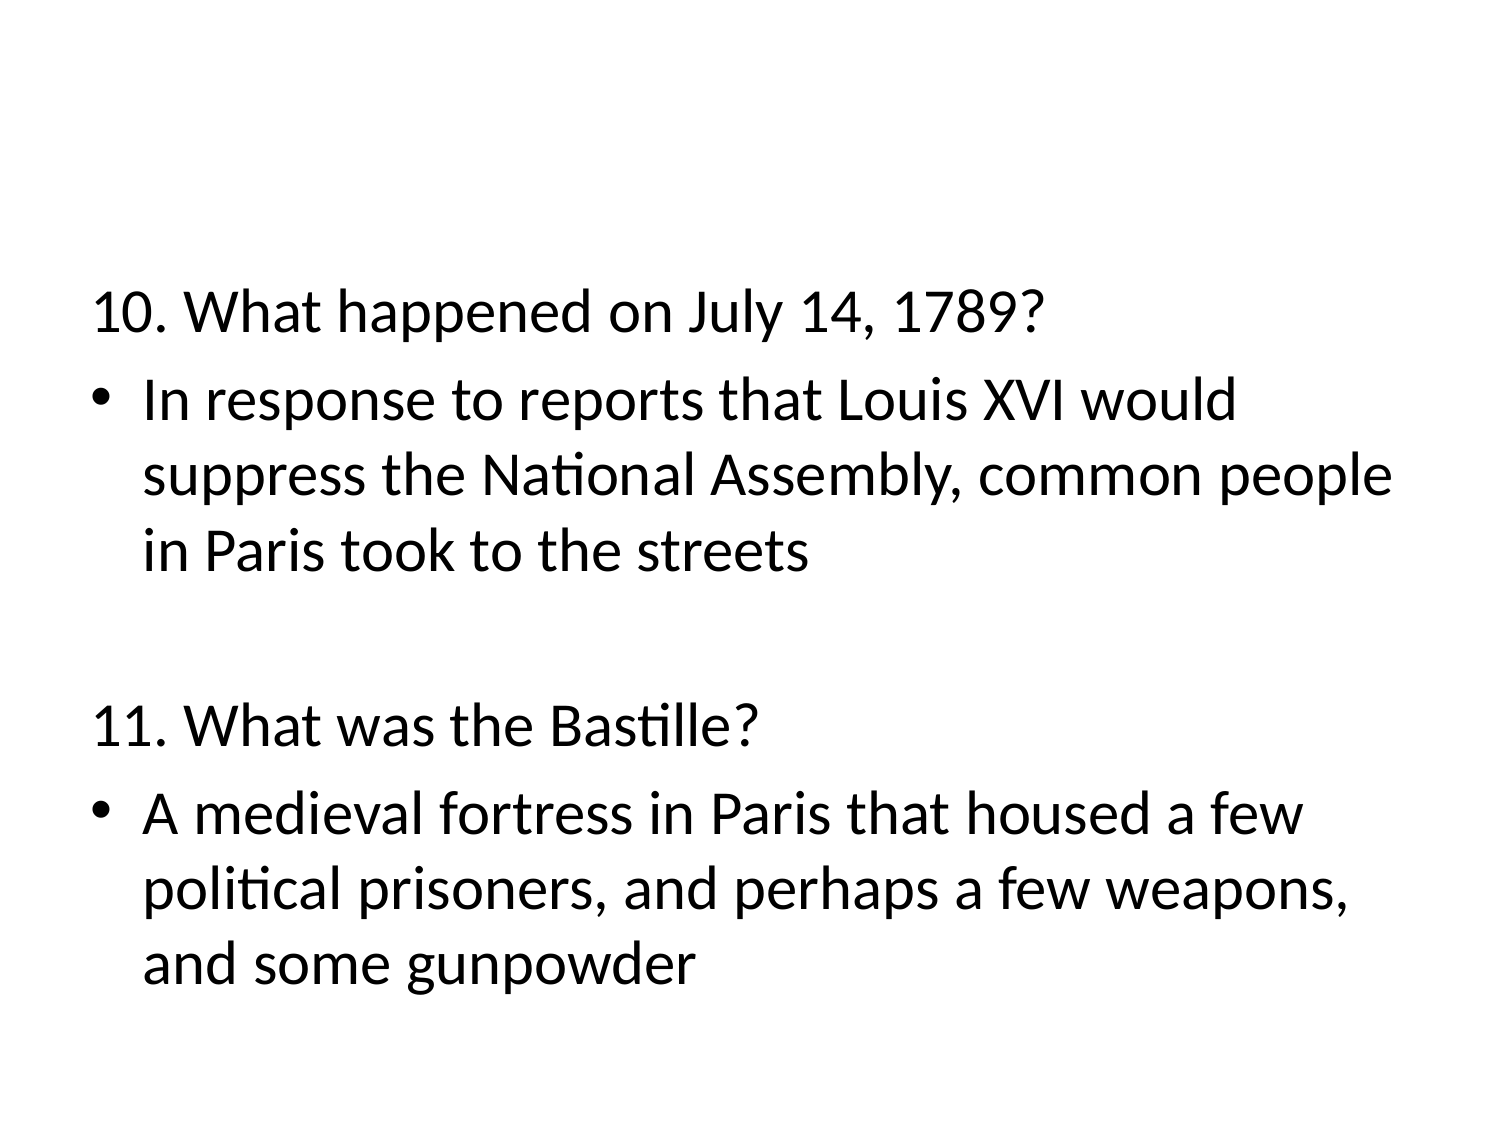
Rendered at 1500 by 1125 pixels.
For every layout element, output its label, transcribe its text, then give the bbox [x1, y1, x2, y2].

list 10. What happened on July 14, 1789? In response to reports that Louis XVI would suppress the National Assembly, common people in Paris took to the streets 11. What was the Bastille? A medieval fortress in Paris that housed a few political prisoners, and perhaps a few weapons, and some gunpowder [75, 262, 1425, 1005]
